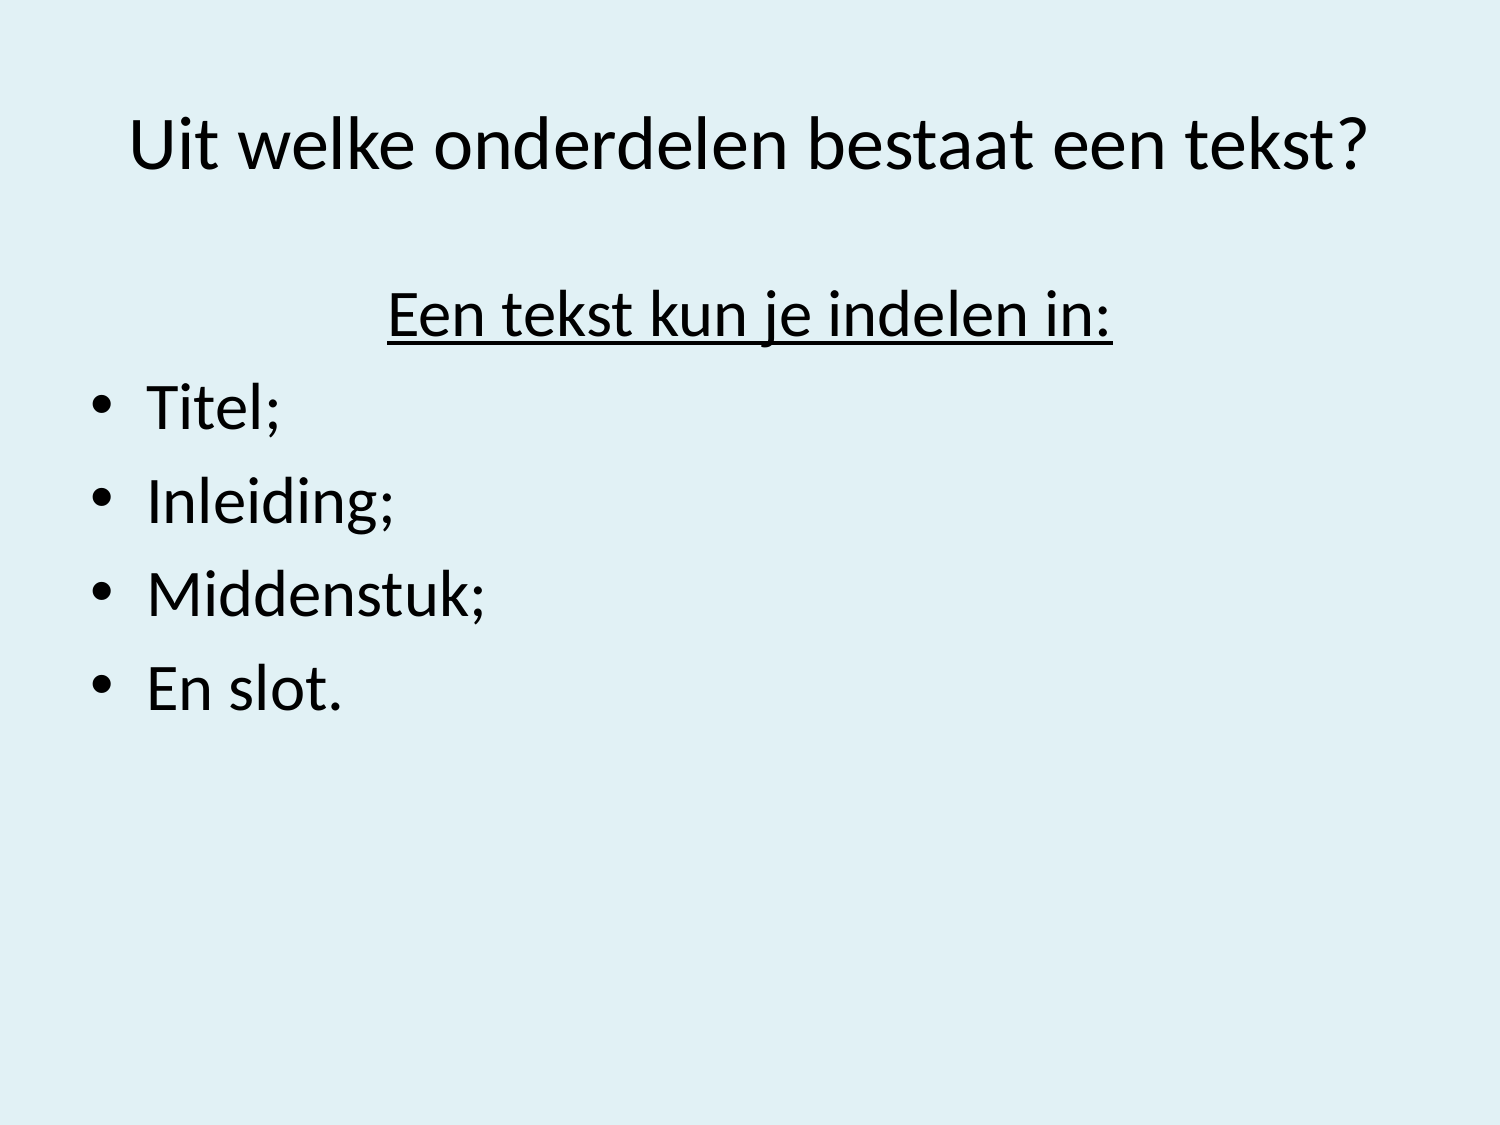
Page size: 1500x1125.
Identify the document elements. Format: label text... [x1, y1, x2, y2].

list Een tekst kun je indelen in: Titel; Inleiding; Middenstuk; En slot. [75, 262, 1425, 1005]
title Uit welke onderdelen bestaat een tekst? [75, 45, 1425, 233]
